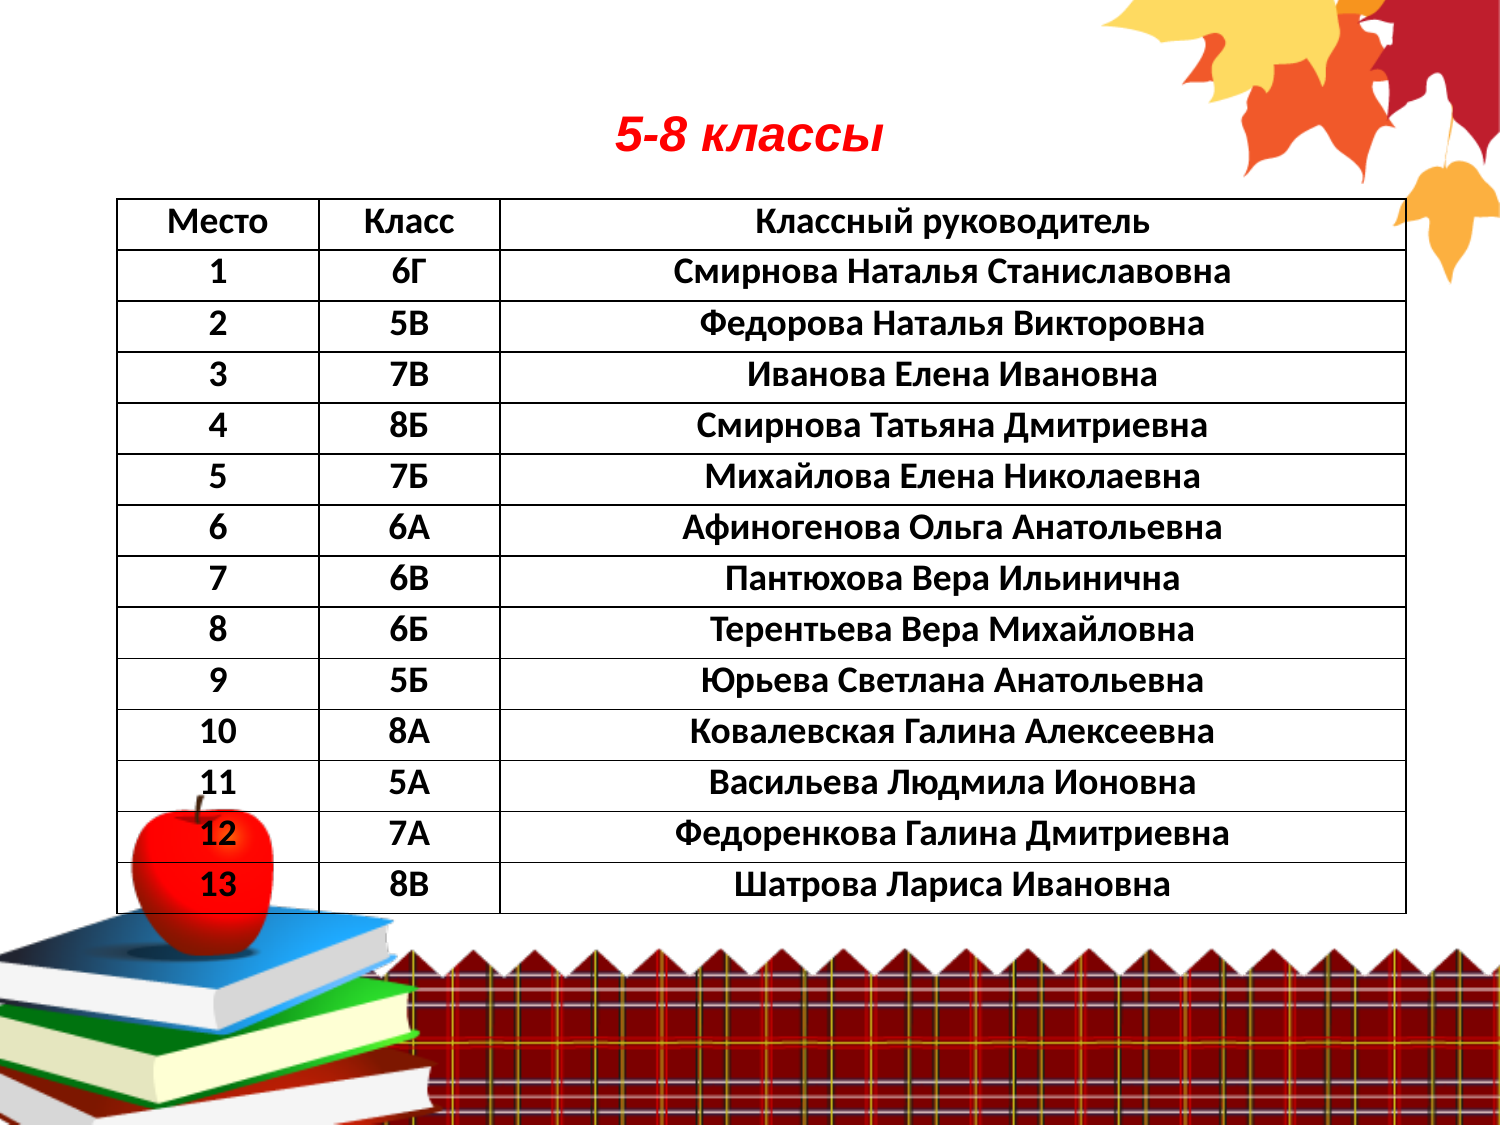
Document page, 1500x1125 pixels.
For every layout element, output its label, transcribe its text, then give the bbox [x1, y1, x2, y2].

table_cell 9 [118, 659, 318, 709]
table_header Класс [320, 200, 499, 249]
table_cell Терентьева Вера Михайловна [501, 608, 1405, 658]
table_cell Пантюхова Вера Ильинична [501, 557, 1405, 606]
table_cell 13 [118, 863, 318, 913]
table_cell Михайлова Елена Николаевна [501, 455, 1405, 504]
table_cell 7В [320, 353, 499, 402]
table_cell 8Б [320, 404, 499, 453]
picture [0, 0, 1500, 1125]
table_cell Афиногенова Ольга Анатольевна [501, 506, 1405, 555]
table_cell Смирнова Татьяна Дмитриевна [501, 404, 1405, 453]
table_cell 4 [118, 404, 318, 453]
table_cell 5 [118, 455, 318, 504]
table_header Классный руководитель [501, 200, 1405, 249]
table_cell 5В [320, 302, 499, 351]
table_cell 8В [320, 863, 499, 913]
table_cell 12 [118, 812, 318, 862]
table_cell Федоренкова Галина Дмитриевна [501, 812, 1405, 862]
table_cell 3 [118, 353, 318, 402]
table_cell 6Г [320, 251, 499, 300]
table_cell Васильева Людмила Ионовна [501, 761, 1405, 811]
table_cell 6В [320, 557, 499, 606]
table_cell Иванова Елена Ивановна [501, 353, 1405, 402]
table_cell Федорова Наталья Викторовна [501, 302, 1405, 351]
table_cell 11 [118, 761, 318, 811]
table_cell 6Б [320, 608, 499, 658]
table_cell 5Б [320, 659, 499, 709]
table_cell 7 [118, 557, 318, 606]
text_box 5-8 классы [599, 93, 900, 169]
table_cell Смирнова Наталья Станиславовна [501, 251, 1405, 300]
table_cell Юрьева Светлана Анатольевна [501, 659, 1405, 709]
table_cell Шатрова Лариса Ивановна [501, 863, 1405, 913]
table_cell Ковалевская Галина Алексеевна [501, 710, 1405, 760]
table_header Место [118, 200, 318, 249]
table_cell 7Б [320, 455, 499, 504]
table_cell 10 [118, 710, 318, 760]
table_cell 8А [320, 710, 499, 760]
table_cell 5А [320, 761, 499, 811]
table_cell 2 [118, 302, 318, 351]
table_cell 6А [320, 506, 499, 555]
table_cell 6 [118, 506, 318, 555]
table_cell 1 [118, 251, 318, 300]
table_cell 7А [320, 812, 499, 862]
table_cell 8 [118, 608, 318, 658]
